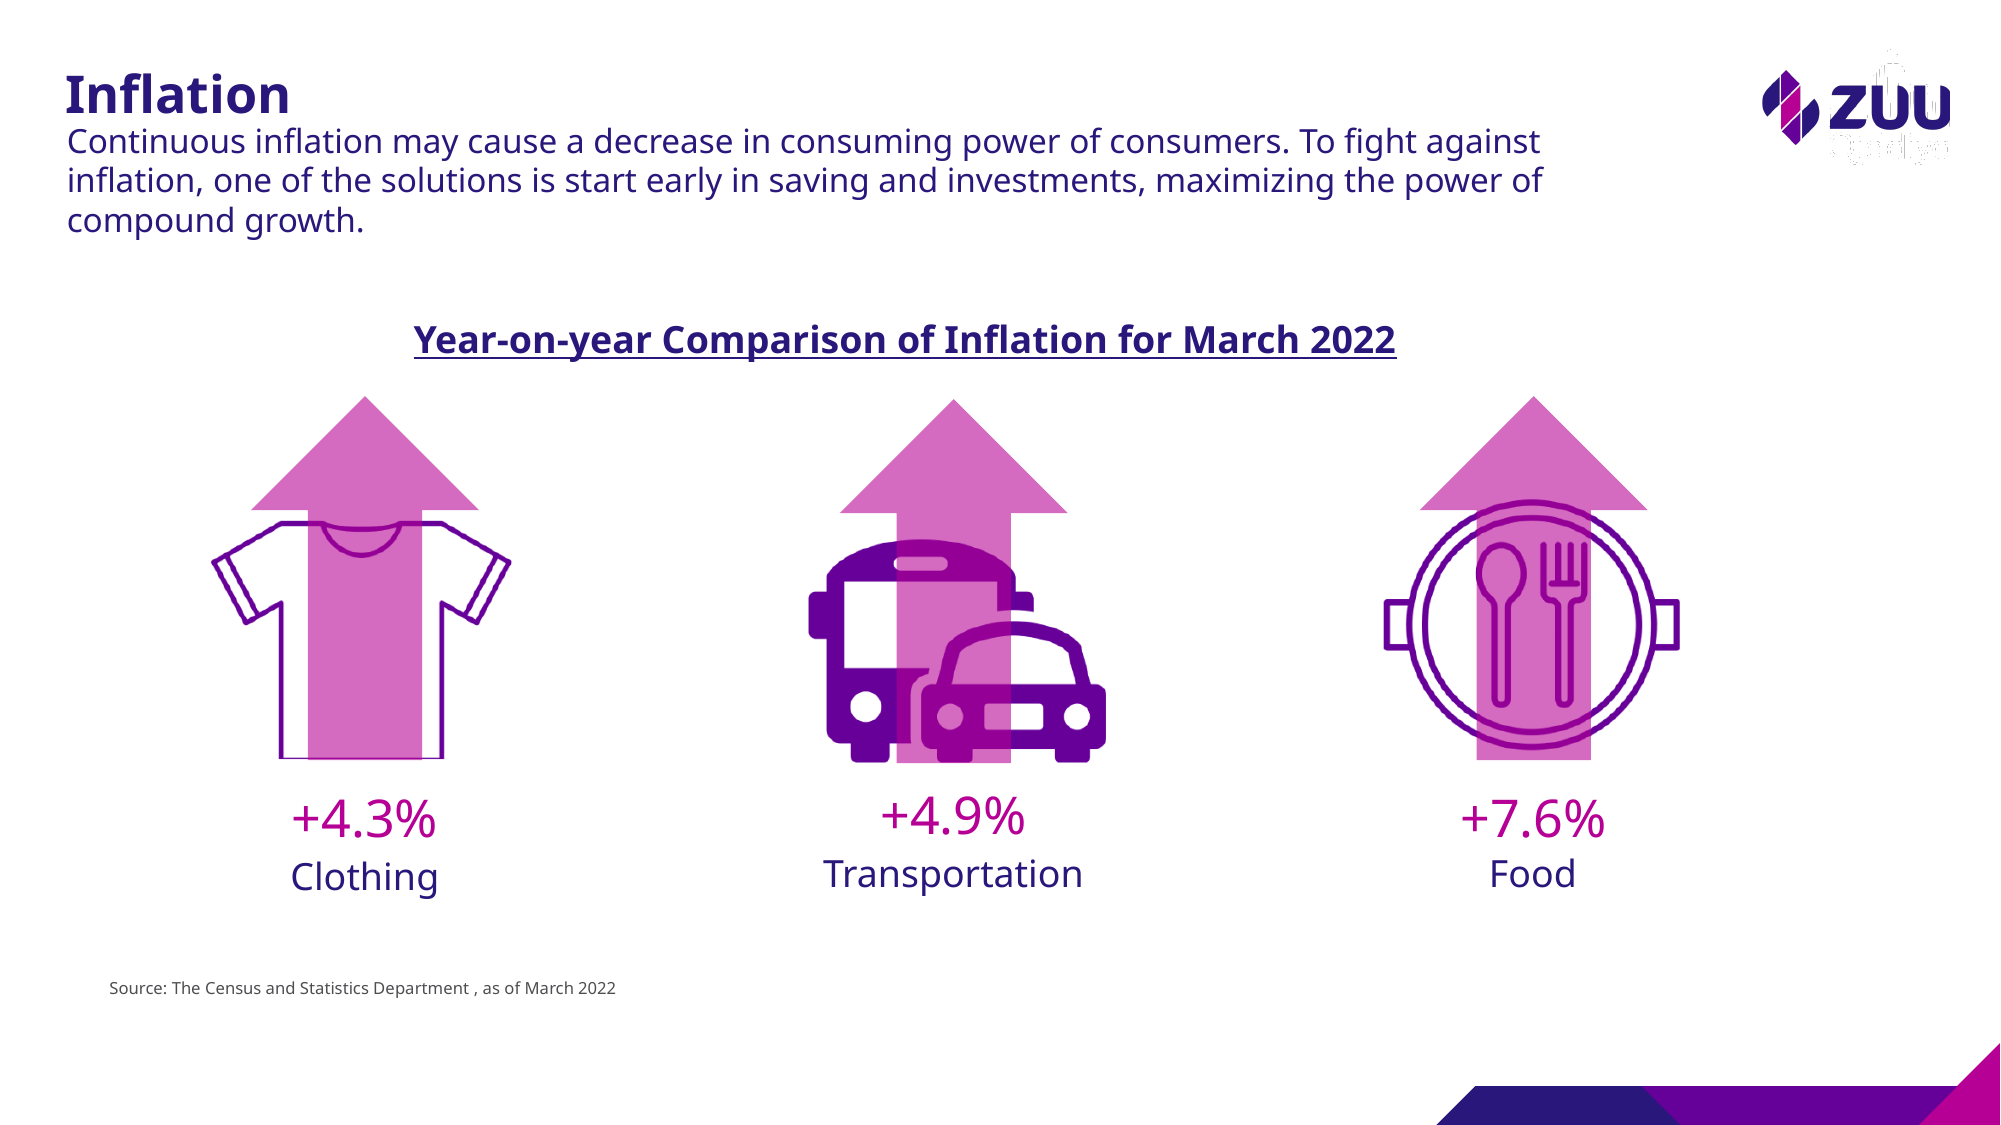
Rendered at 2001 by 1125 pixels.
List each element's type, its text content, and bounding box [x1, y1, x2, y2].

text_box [1376, 396, 1692, 904]
text_box Year-on-year Comparison of Inflation for March 2022 [368, 294, 1443, 389]
title Inflation [50, 50, 1950, 145]
text_box Source: The Census and Statistics Department , as of March 2022 [94, 970, 954, 1005]
subtitle Continuous inflation may cause a decrease in consuming power of consumers. To fight against inflation, one of the solutions is start early in saving and investments, maximizing the power of compound growth. [52, 145, 1648, 214]
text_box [778, 399, 1130, 904]
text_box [198, 396, 531, 907]
